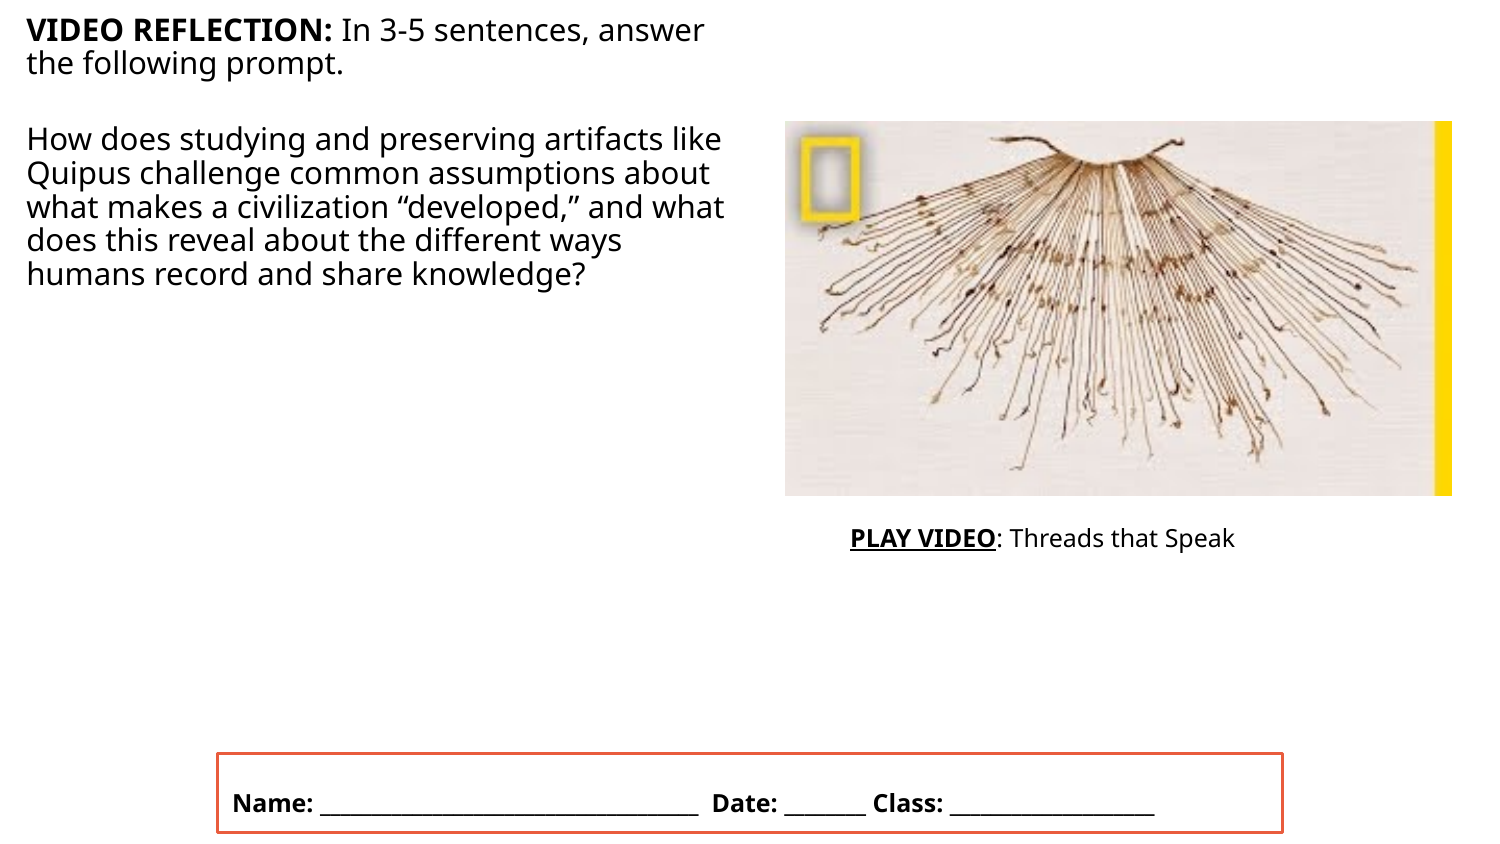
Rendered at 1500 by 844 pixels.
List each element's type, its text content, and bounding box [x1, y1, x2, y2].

picture [784, 120, 1452, 496]
text_box Name: _____________________________________ Date: ________ Class: ____________________ [217, 753, 1283, 833]
text_box VIDEO REFLECTION: In 3-5 sentences, answer the following prompt. How does studying and preserving artifacts like Quipus challenge common assumptions about what makes a civilization “developed,” and what does this reveal about the different ways humans record and share knowledge? [15, 8, 750, 572]
text_box PLAY VIDEO: Threads that Speak [835, 507, 1428, 569]
